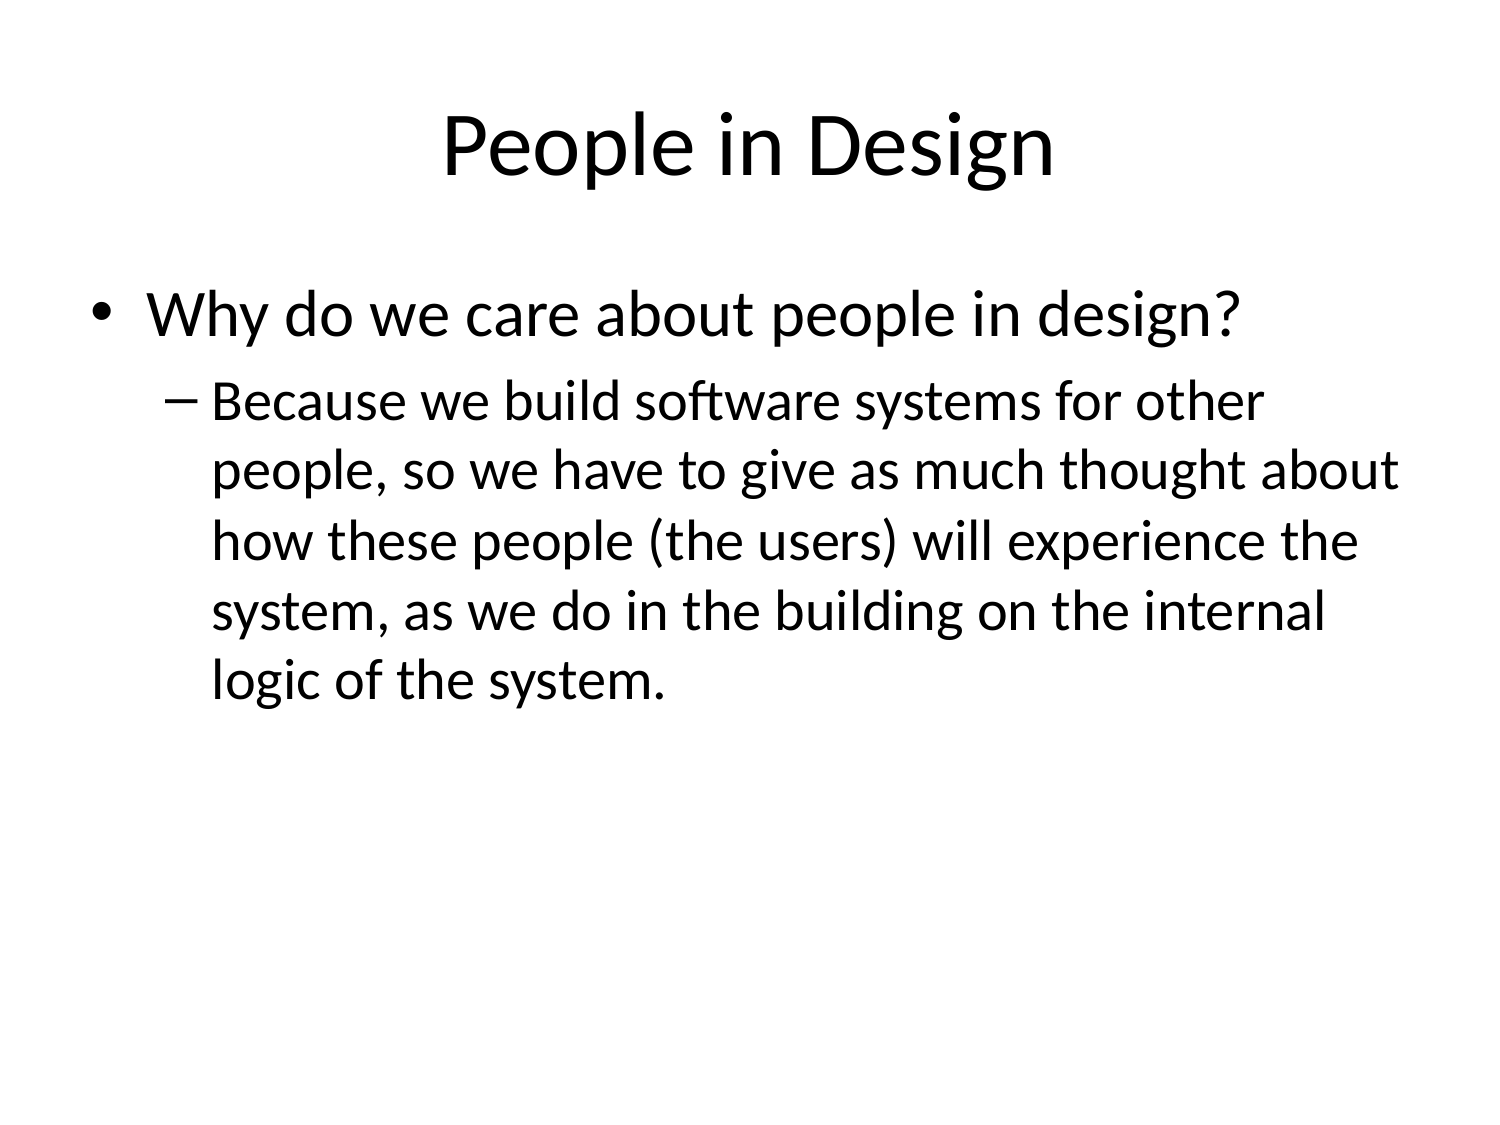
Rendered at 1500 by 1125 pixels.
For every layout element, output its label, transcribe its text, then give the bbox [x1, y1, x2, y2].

list Why do we care about people in design? Because we build software systems for other people, so we have to give as much thought about how these people (the users) will experience the system, as we do in the building on the internal logic of the system. [75, 262, 1425, 1005]
title People in Design [75, 45, 1425, 233]
